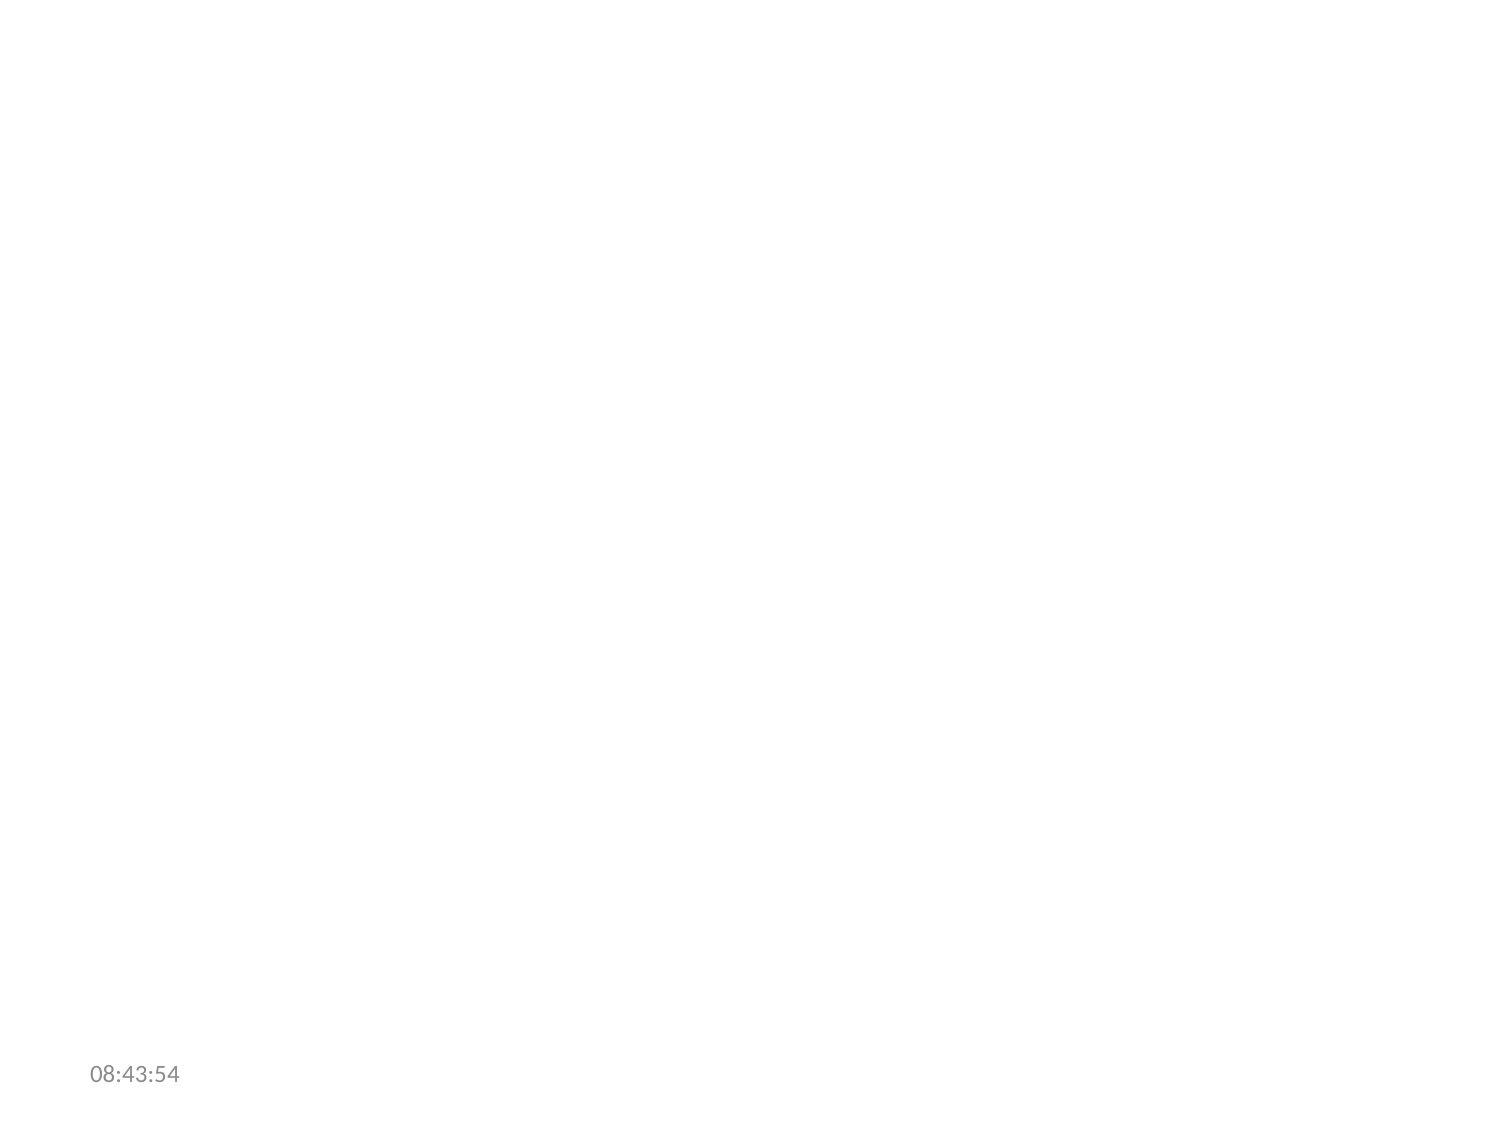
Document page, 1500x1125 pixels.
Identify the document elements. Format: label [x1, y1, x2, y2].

slide_number [75, 1042, 425, 1103]
